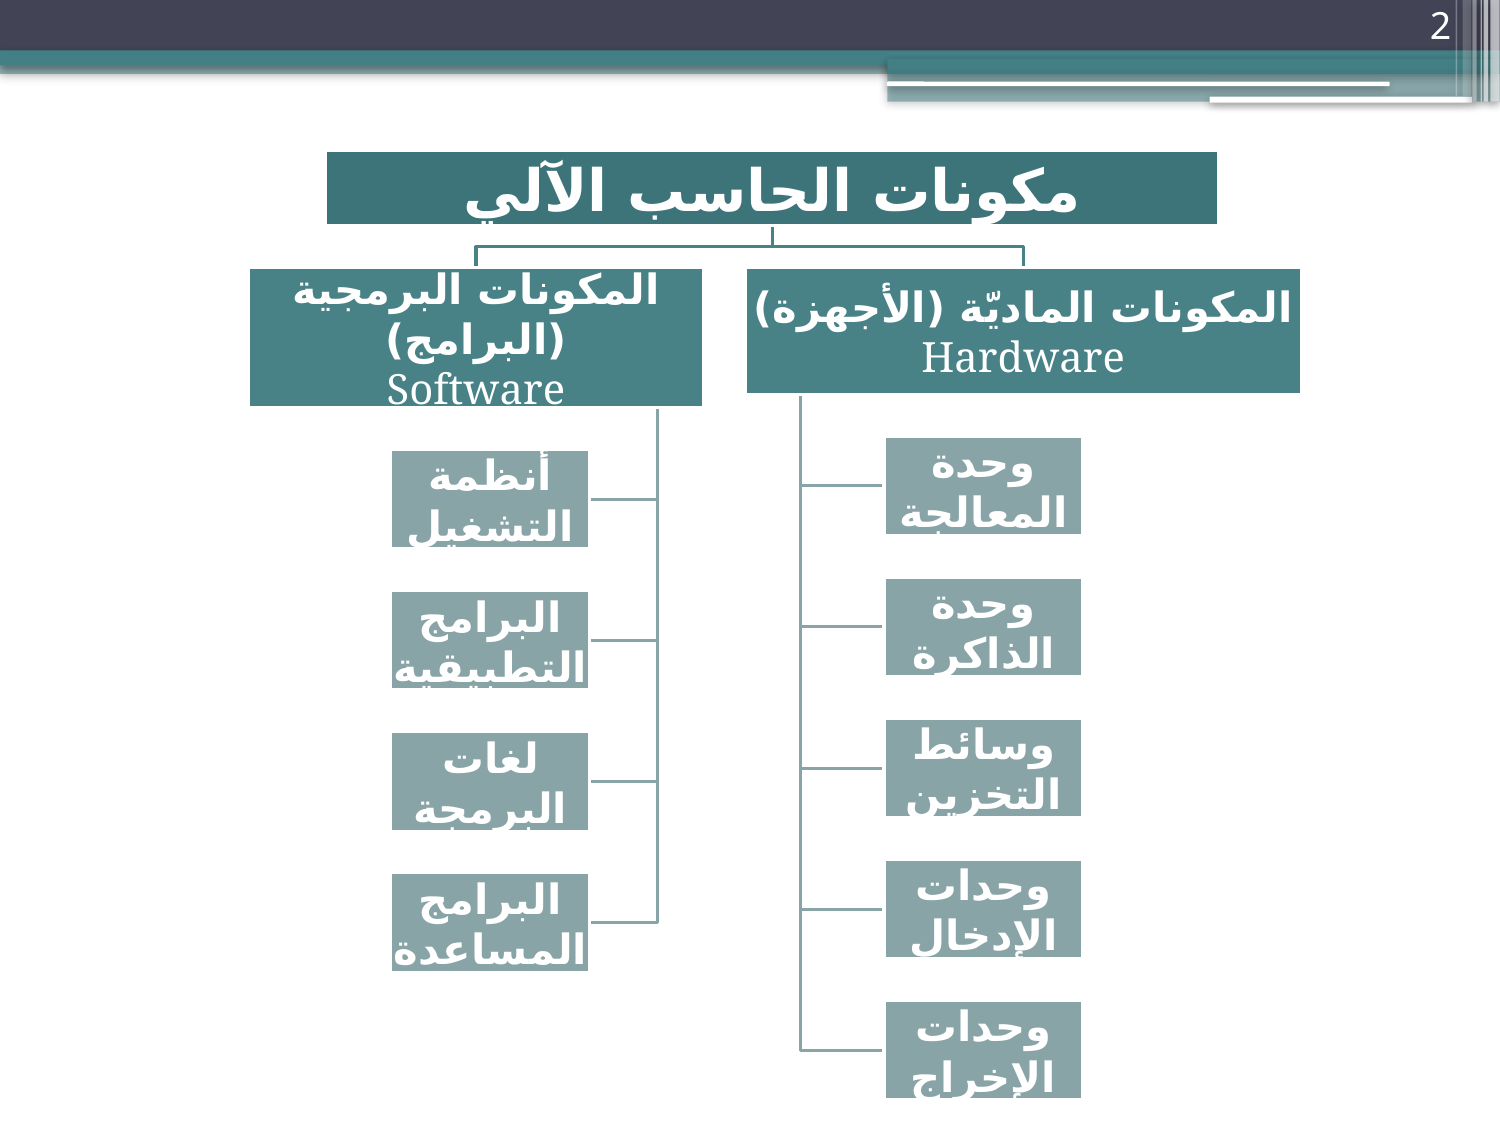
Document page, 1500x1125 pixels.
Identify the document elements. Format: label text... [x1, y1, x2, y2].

slide_number 2 [1341, 0, 1466, 61]
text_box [112, 149, 1438, 1101]
